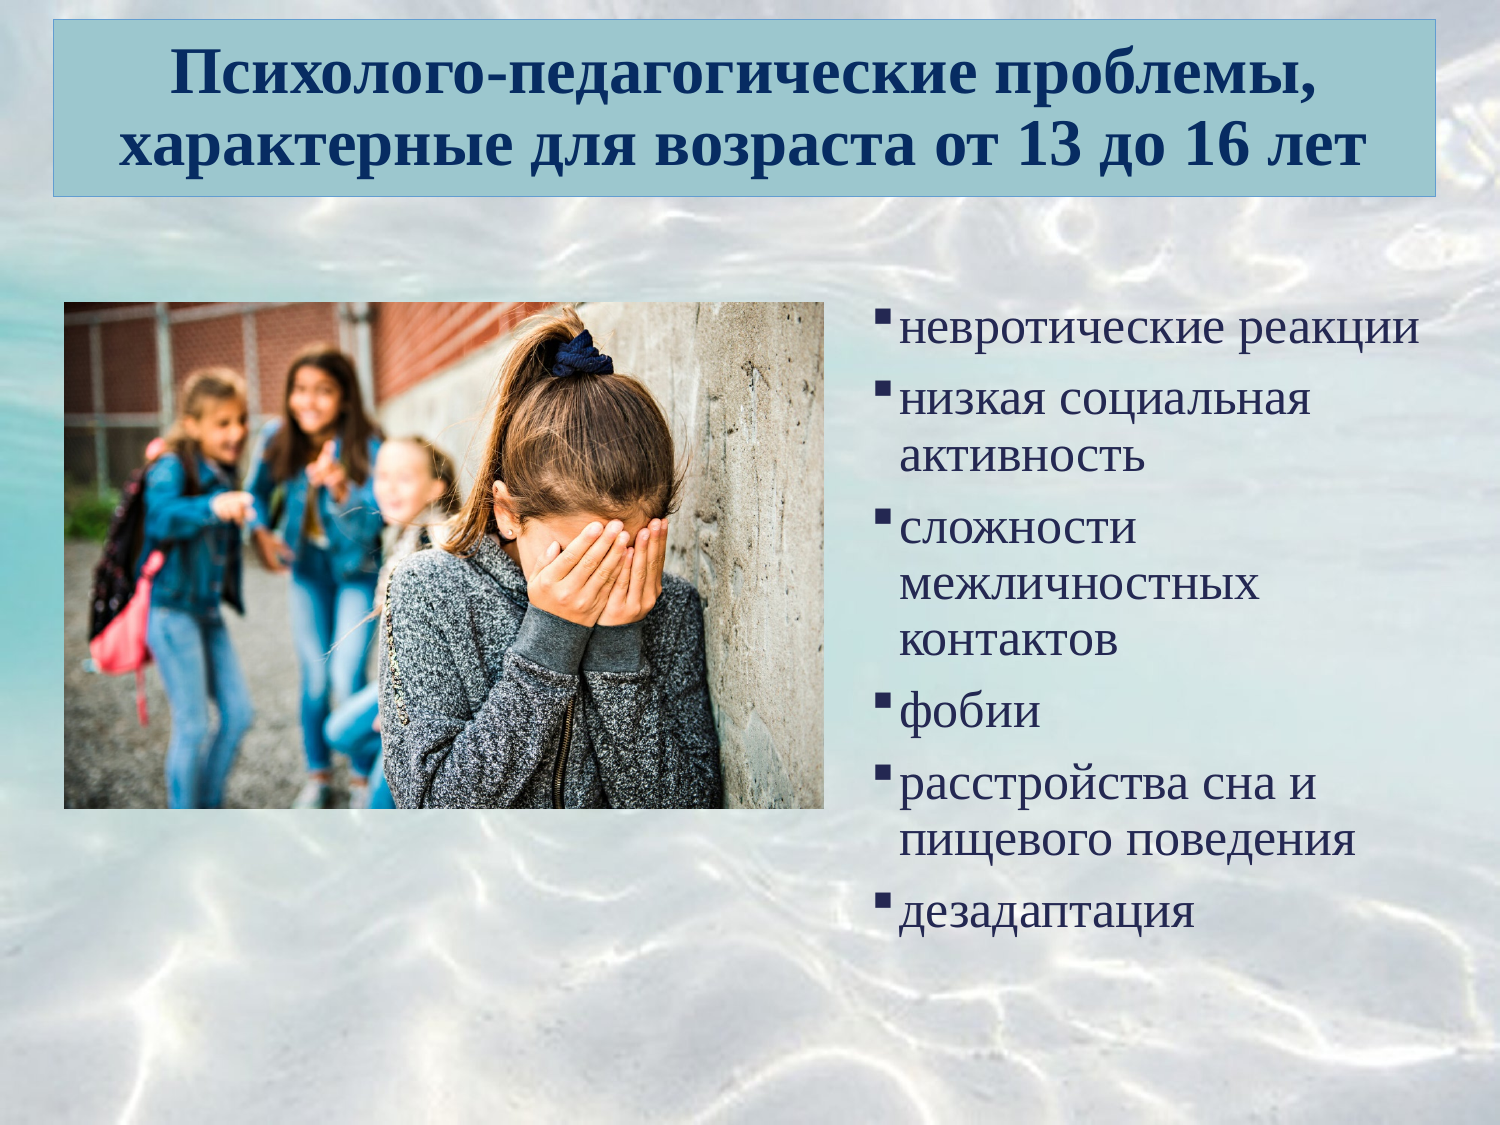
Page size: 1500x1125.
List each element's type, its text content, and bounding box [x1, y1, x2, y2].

picture [0, 0, 1500, 1125]
title Психолого-педагогические проблемы, характерные для возраста от 13 до 16 лет [53, 19, 1436, 197]
text_box невротические реакции низкая социальная активность сложности межличностных контактов фобии расстройства сна и пищевого поведения дезадаптация [856, 290, 1436, 946]
